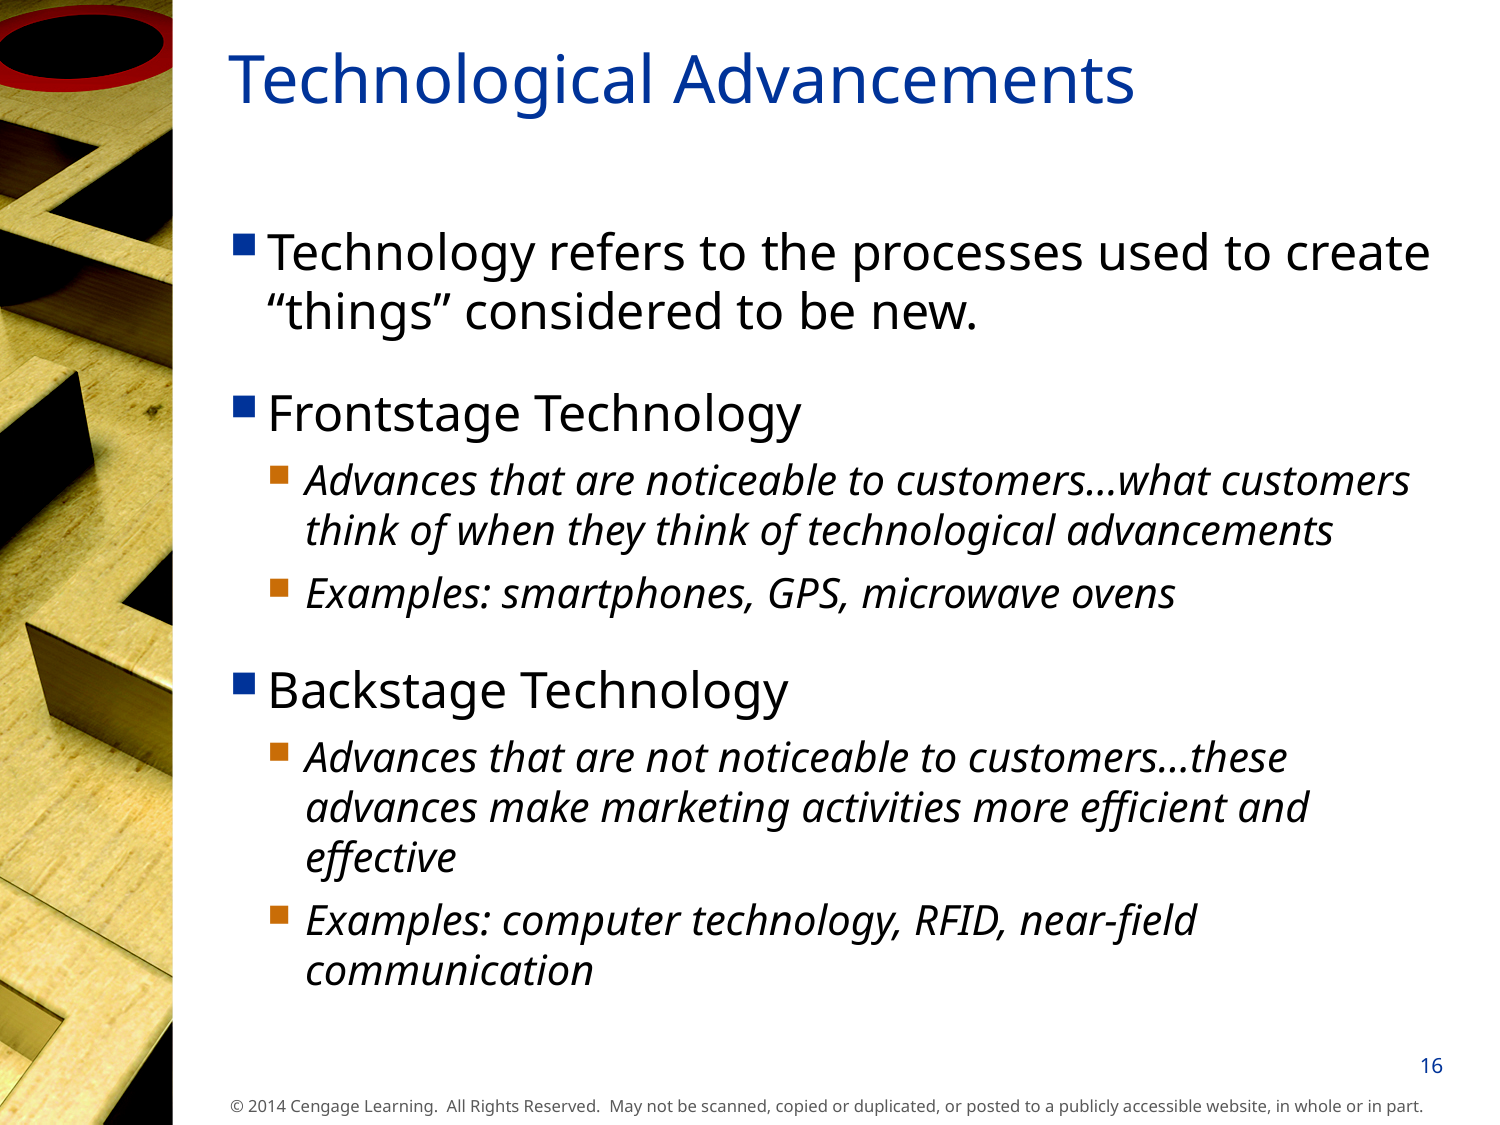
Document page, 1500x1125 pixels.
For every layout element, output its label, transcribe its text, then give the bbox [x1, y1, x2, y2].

slide_number 16 [1386, 1037, 1478, 1097]
picture [0, 0, 173, 1125]
title Technological Advancements [213, 29, 1454, 213]
list Technology refers to the processes used to create “things” considered to be new. Frontstage Technology Advances that are noticeable to customers…what customers think of when they think of technological advancements Examples: smartphones, GPS, microwave ovens Backstage Technology Advances that are not noticeable to customers…these advances make marketing activities more efficient and effective Examples: computer technology, RFID, near-field communication [215, 212, 1478, 1037]
